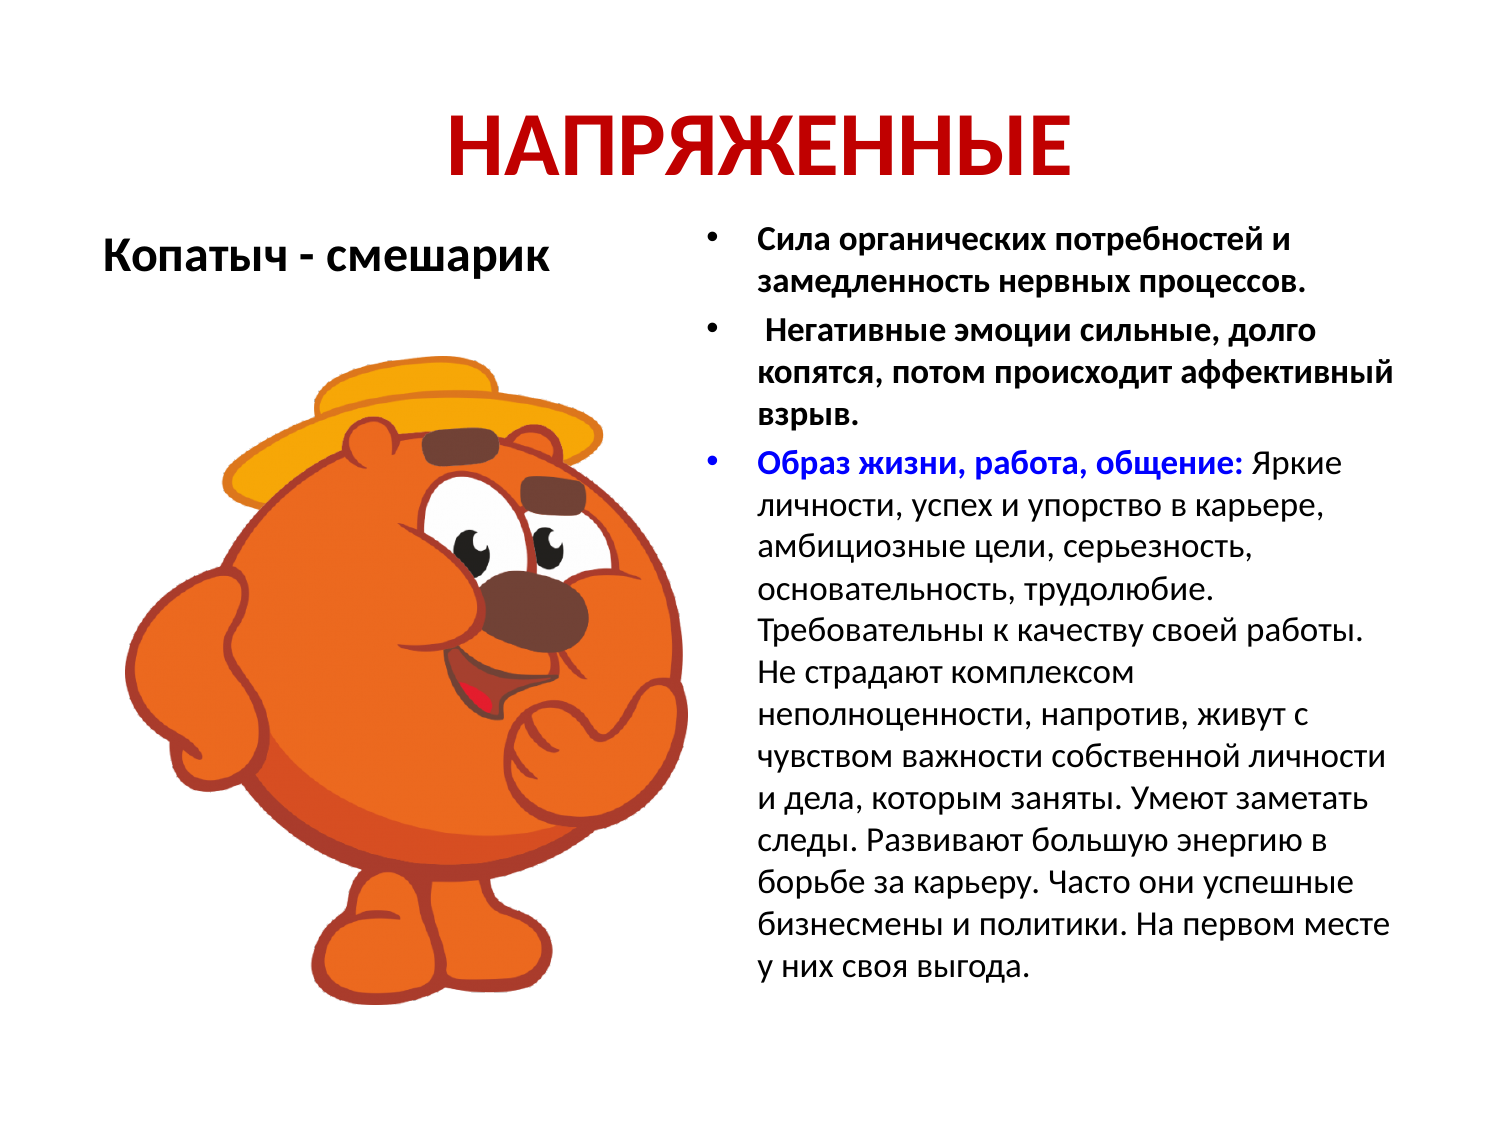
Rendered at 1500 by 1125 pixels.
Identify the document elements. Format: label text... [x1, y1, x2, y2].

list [81, 356, 731, 1006]
list Копатыч - смешарик [88, 184, 752, 290]
list Сила органических потребностей и замедленность нервных процессов. Негативные эмоции сильные, долго копятся, потом происходит аффективный взрыв. Образ жизни, работа, общение: Яркие личности, успех и упорство в карьере, амбициозные цели, серьезность, основательность, трудолюбие. Требовательны к качеству своей работы. Не страдают комплексом неполноценности, напротив, живут с чувством важности собственной личности и дела, которым заняты. Умеют заметать следы. Развивают большую энергию в борьбе за карьеру. Часто они успешные бизнесмены и политики. На первом месте у них своя выгода. [691, 208, 1425, 1005]
title НАПРЯЖЕННЫЕ [75, 45, 1425, 233]
